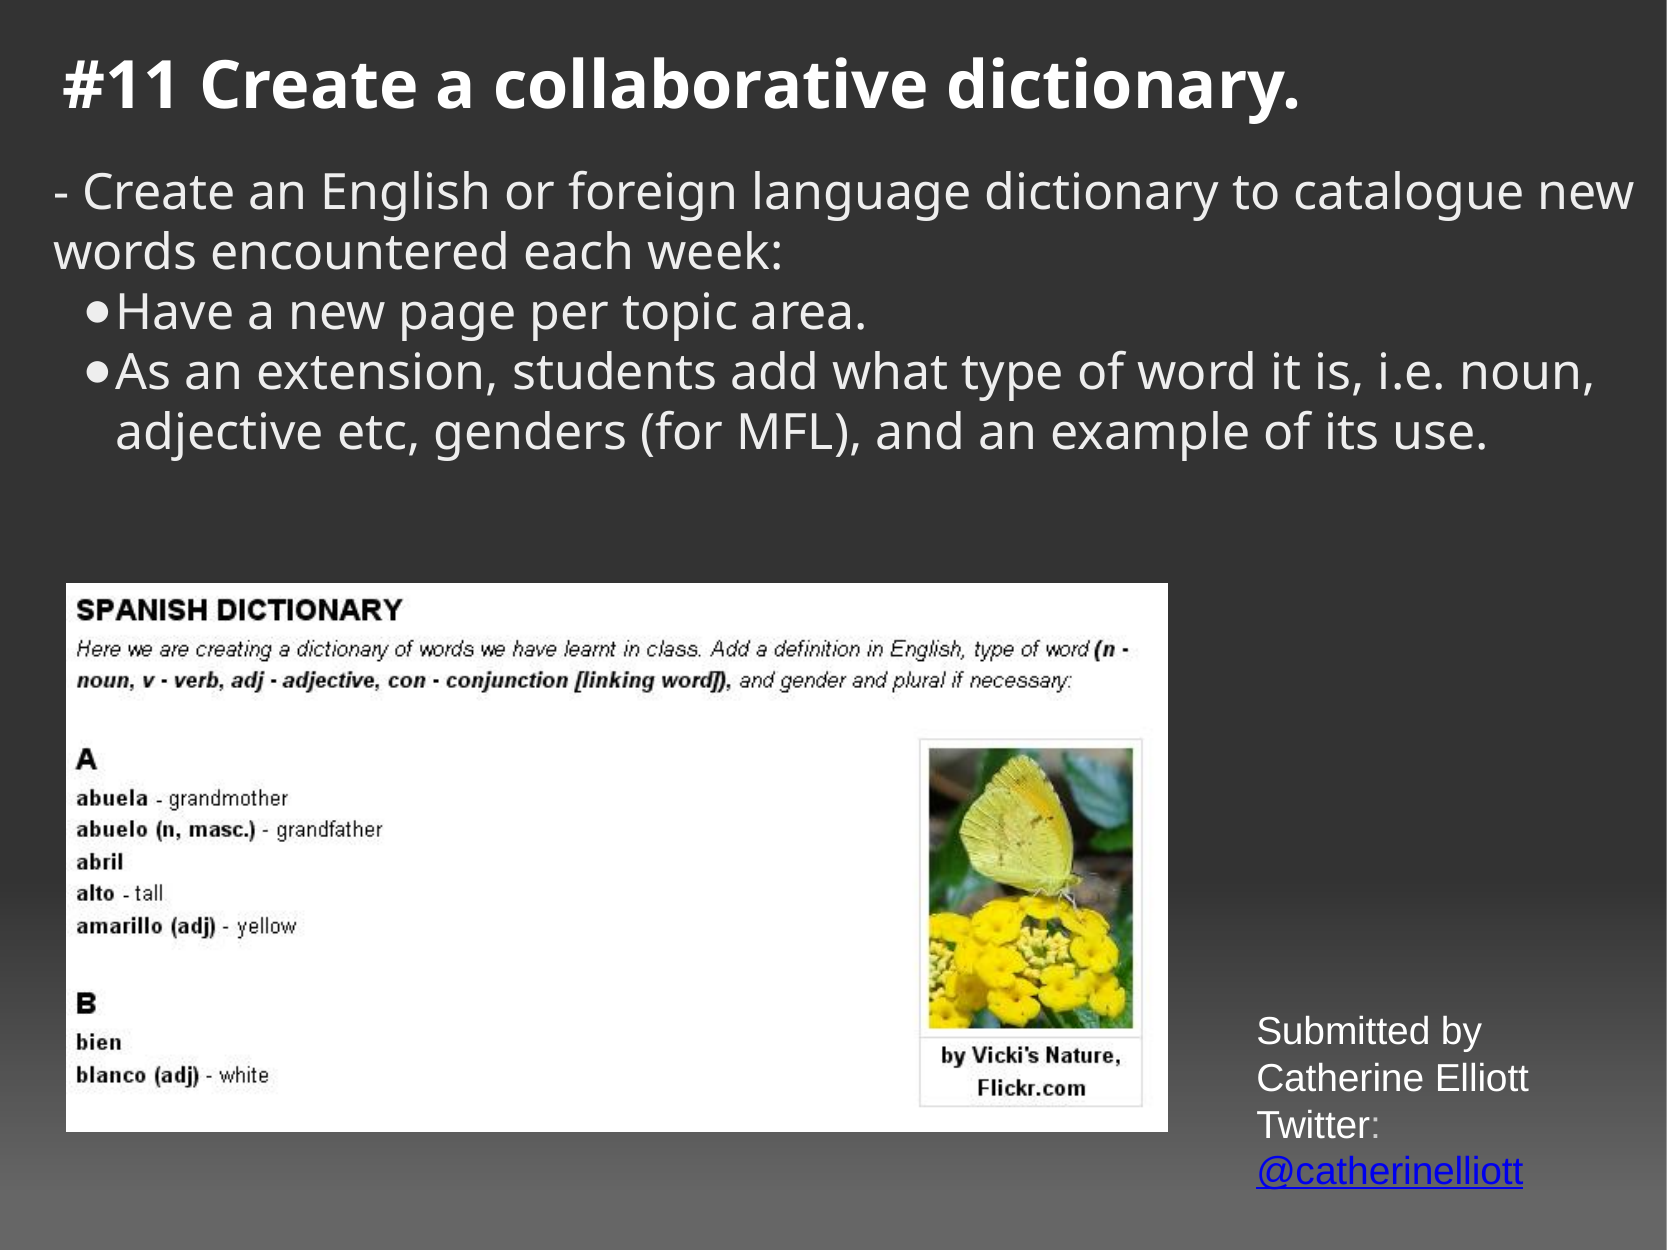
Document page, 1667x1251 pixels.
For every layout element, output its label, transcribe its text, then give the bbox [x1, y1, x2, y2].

picture [0, 0, 1667, 1250]
text_box - Create an English or foreign language dictionary to catalogue new words encountered each week: Have a new page per topic area. As an extension, students add what type of word it is, i.e. noun, adjective etc, genders (for MFL), and an example of its use. [46, 152, 1646, 1160]
text_box Submitted by Catherine Elliott Twitter: @catherinelliott [1249, 999, 1629, 1216]
text_box #11 Create a collaborative dictionary. [56, 35, 1626, 135]
